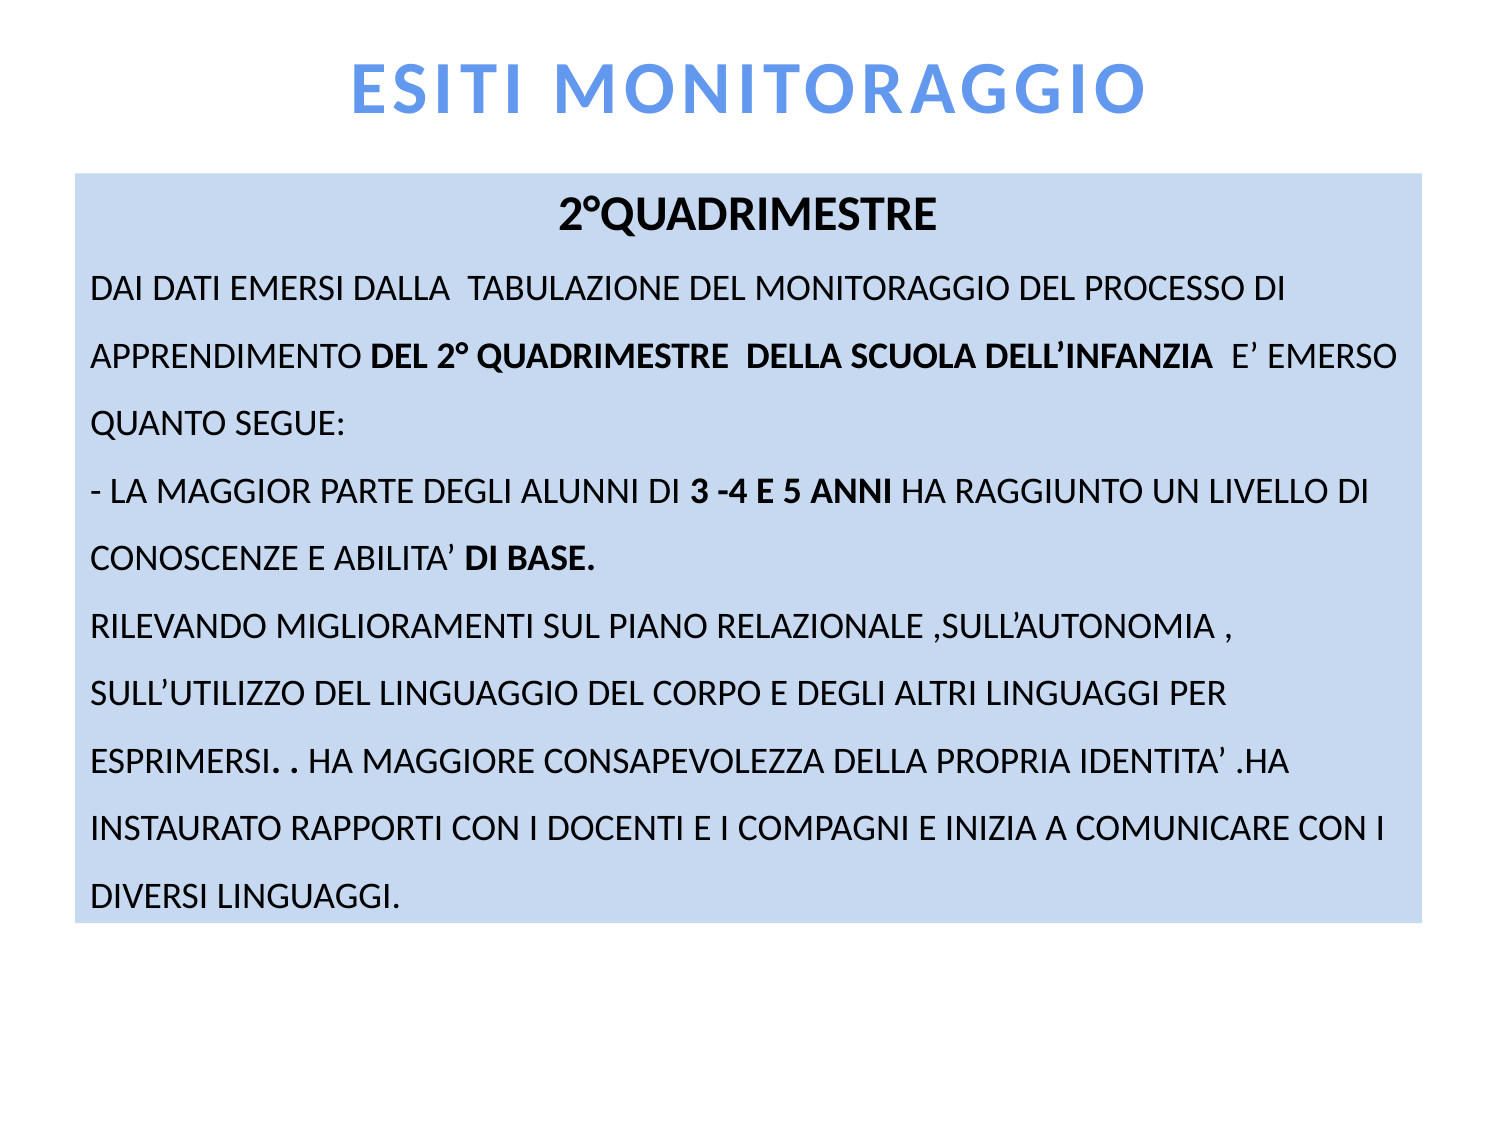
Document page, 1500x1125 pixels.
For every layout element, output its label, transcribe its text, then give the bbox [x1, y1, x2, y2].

text_box ESITI MONITORAGGIO [335, 31, 1162, 137]
text_box 2°QUADRIMESTRE DAI DATI EMERSI DALLA TABULAZIONE DEL MONITORAGGIO DEL PROCESSO DI APPRENDIMENTO DEL 2° QUADRIMESTRE DELLA SCUOLA DELL’INFANZIA E’ EMERSO QUANTO SEGUE: - LA MAGGIOR PARTE DEGLI ALUNNI DI 3 -4 E 5 ANNI HA RAGGIUNTO UN LIVELLO DI CONOSCENZE E ABILITA’ DI BASE. RILEVANDO MIGLIORAMENTI SUL PIANO RELAZIONALE ,SULL’AUTONOMIA , SULL’UTILIZZO DEL LINGUAGGIO DEL CORPO E DEGLI ALTRI LINGUAGGI PER ESPRIMERSI. . HA MAGGIORE CONSAPEVOLEZZA DELLA PROPRIA IDENTITA’ .HA INSTAURATO RAPPORTI CON I DOCENTI E I COMPAGNI E INIZIA A COMUNICARE CON I DIVERSI LINGUAGGI. [75, 173, 1422, 924]
